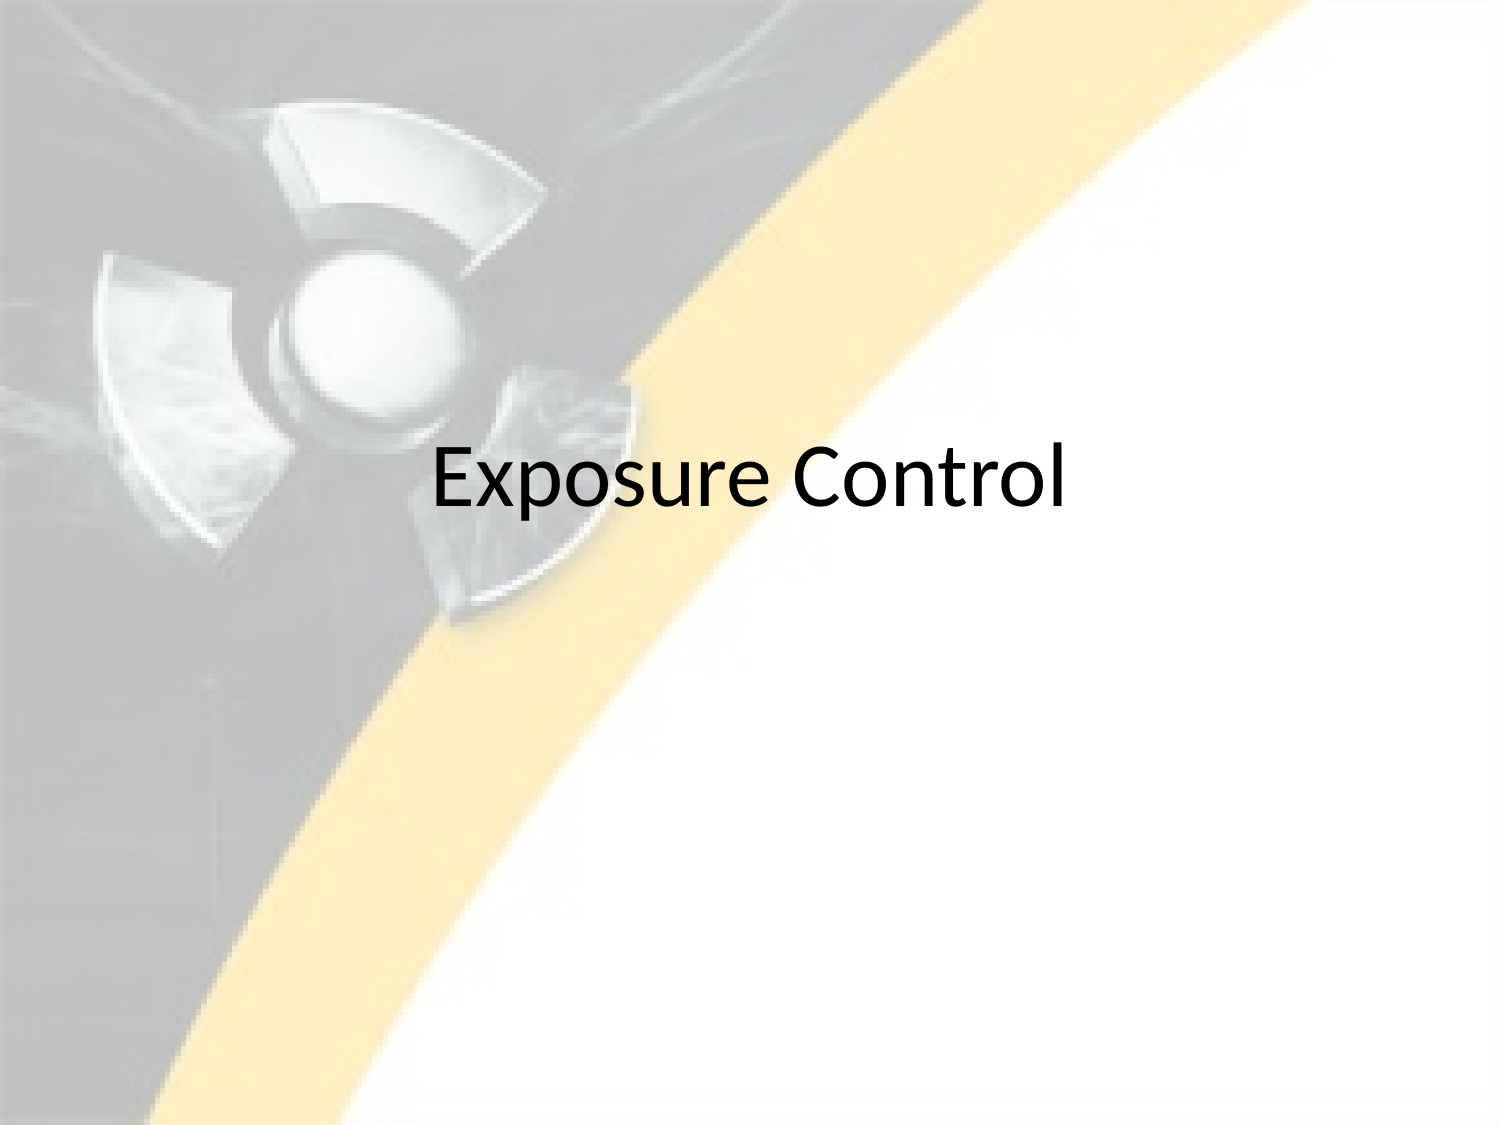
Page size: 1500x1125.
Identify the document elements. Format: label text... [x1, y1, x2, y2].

title Exposure Control [112, 349, 1388, 591]
